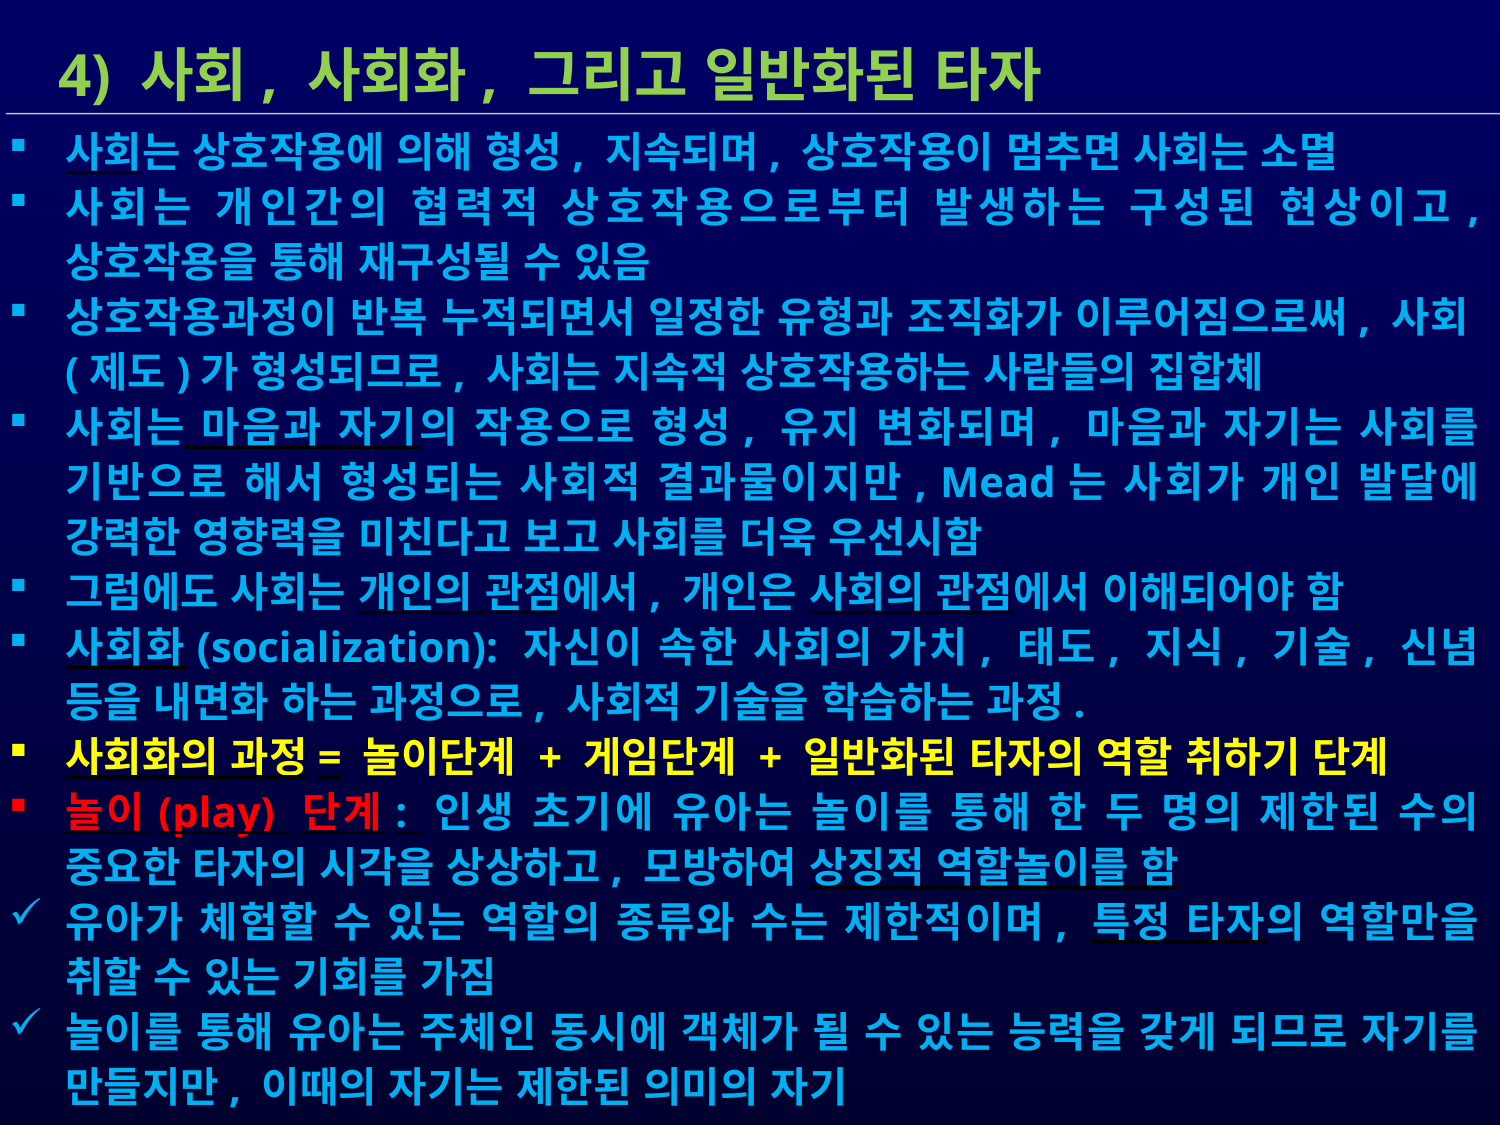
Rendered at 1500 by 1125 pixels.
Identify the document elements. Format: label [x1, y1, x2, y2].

text_box [0, 30, 1500, 1122]
